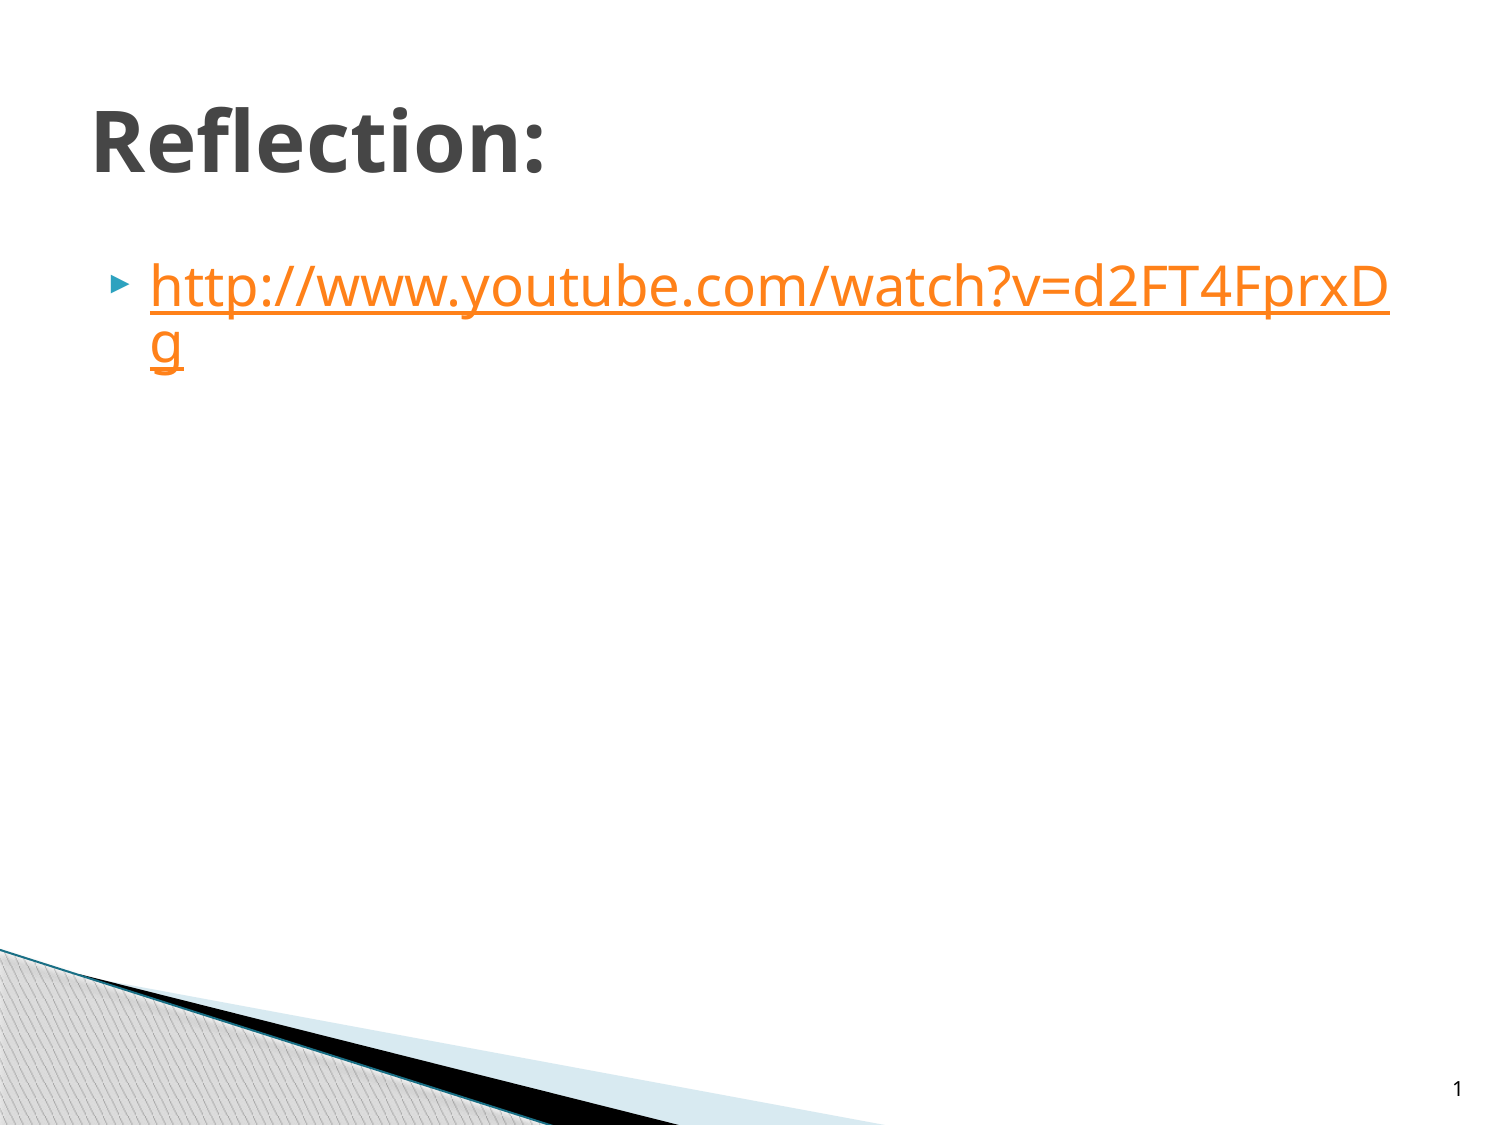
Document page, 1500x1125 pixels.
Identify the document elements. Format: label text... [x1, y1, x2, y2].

slide_number 1 [1418, 1051, 1479, 1112]
title Reflection: [75, 45, 1425, 233]
list http://www.youtube.com/watch?v=d2FT4FprxDg [75, 243, 1425, 986]
